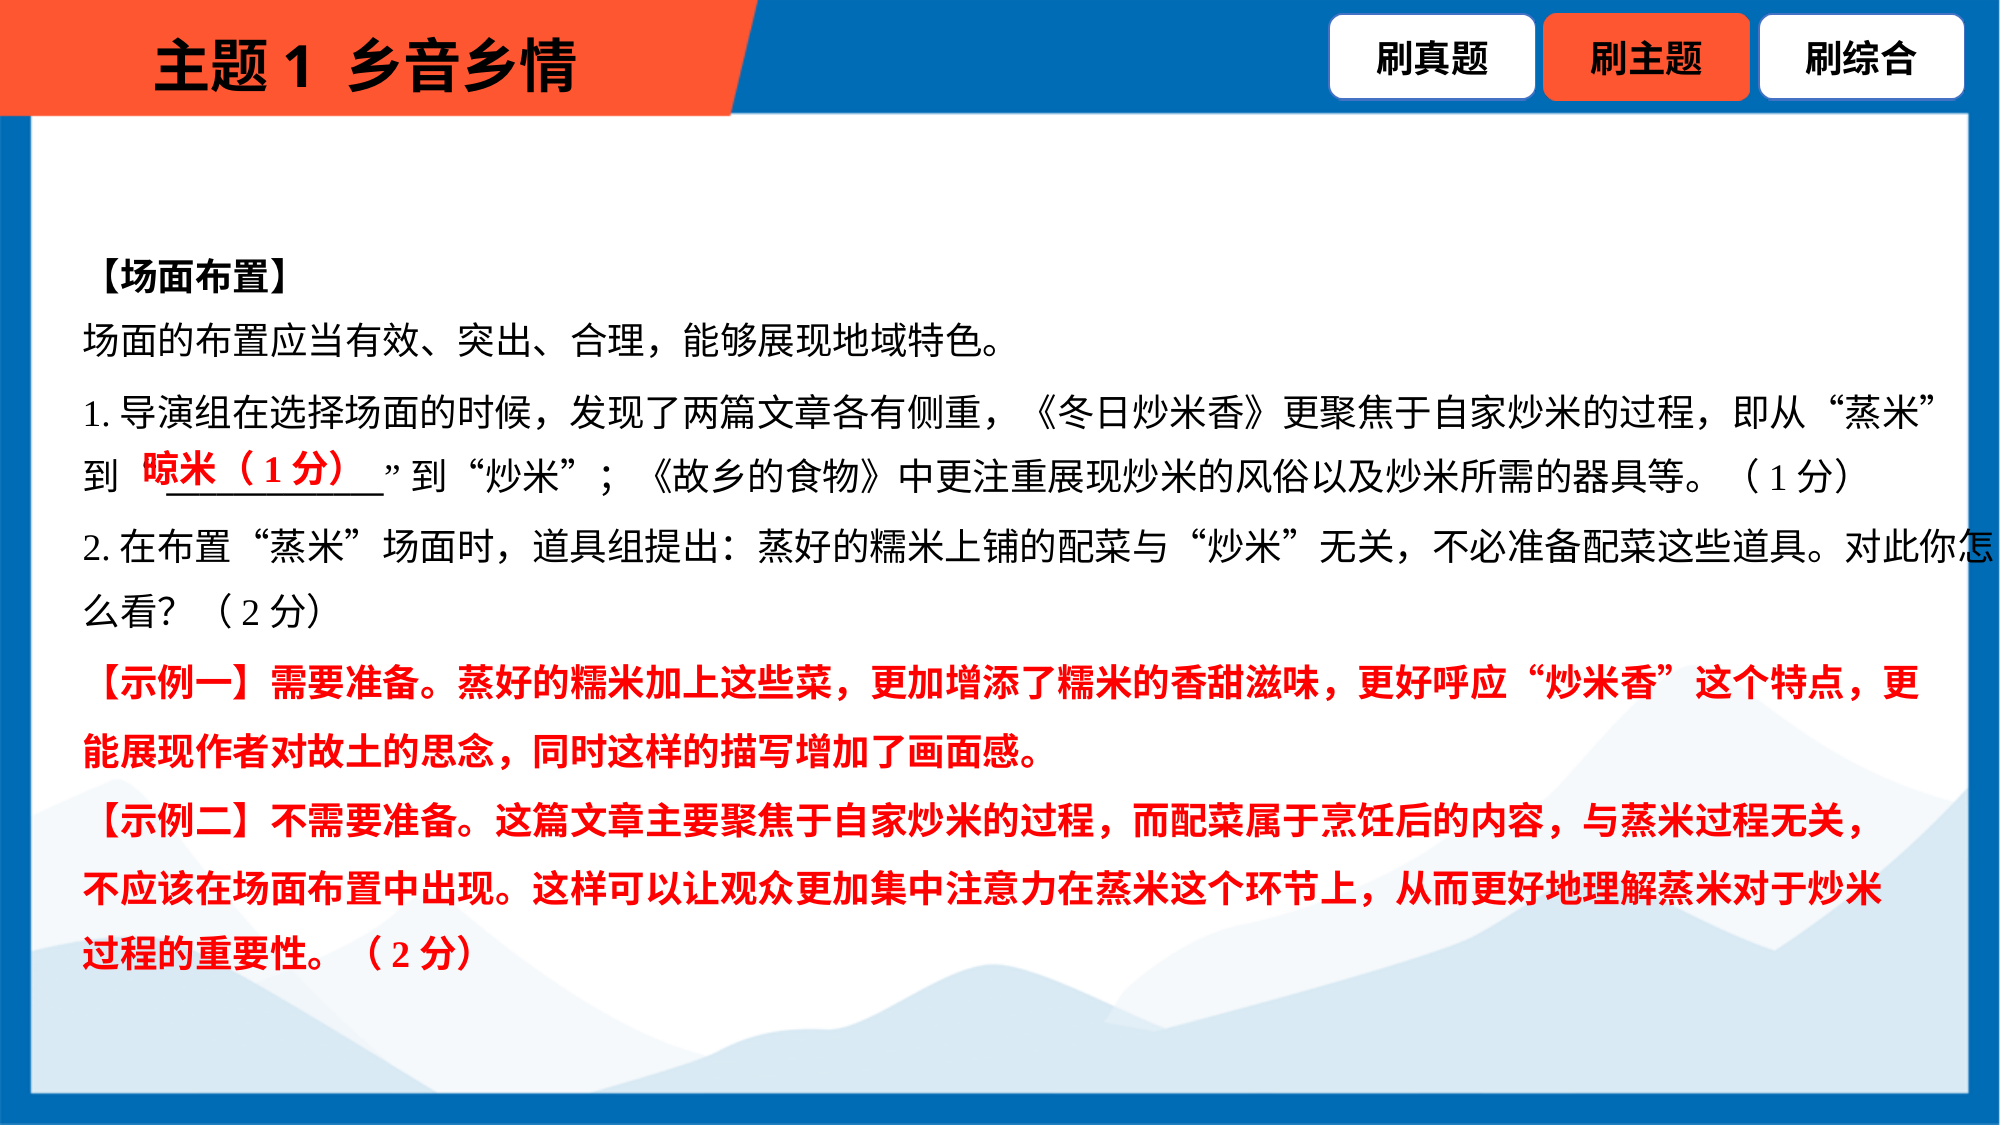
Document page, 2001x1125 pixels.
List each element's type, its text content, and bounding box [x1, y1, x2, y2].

text_box 晾米（1分） [137, 425, 372, 484]
text_box 1.导演组在选择场面的时候，发现了两篇文章各有侧重，《冬日炒米香》更聚焦于自家炒米的过程，即从“蒸米” 到“_____________”到“炒米”；《故乡的食物》中更注重展现炒米的风俗以及炒米所需的器具等。（1分） [82, 364, 1917, 492]
text_box 【示例一】需要准备。蒸好的糯米加上这些菜，更加增添了糯米的香甜滋味，更好呼应“炒米香”这个特点，更 能展现作者对故土的思念，同时这样的描写增加了画面感。 【示例二】不需要准备。这篇文章主要聚焦于自家炒米的过程，而配菜属于烹饪后的内容，与蒸米过程无关， 不应该在场面布置中出现。这样可以让观众更加集中注意力在蒸米这个环节上，从而更好地理解蒸米对于炒米 过程的重要性。（2分） [82, 635, 1917, 969]
text_box 【场面布置】 场面的布置应当有效、突出、合理，能够展现地域特色。 [82, 229, 1917, 356]
picture [0, 0, 2000, 1125]
text_box 2.在布置“蒸米”场面时，道具组提出：蒸好的糯米上铺的配菜与“炒米”无关，不必准备配菜这些道具。对此你怎 么看？（2分） [82, 499, 1917, 627]
